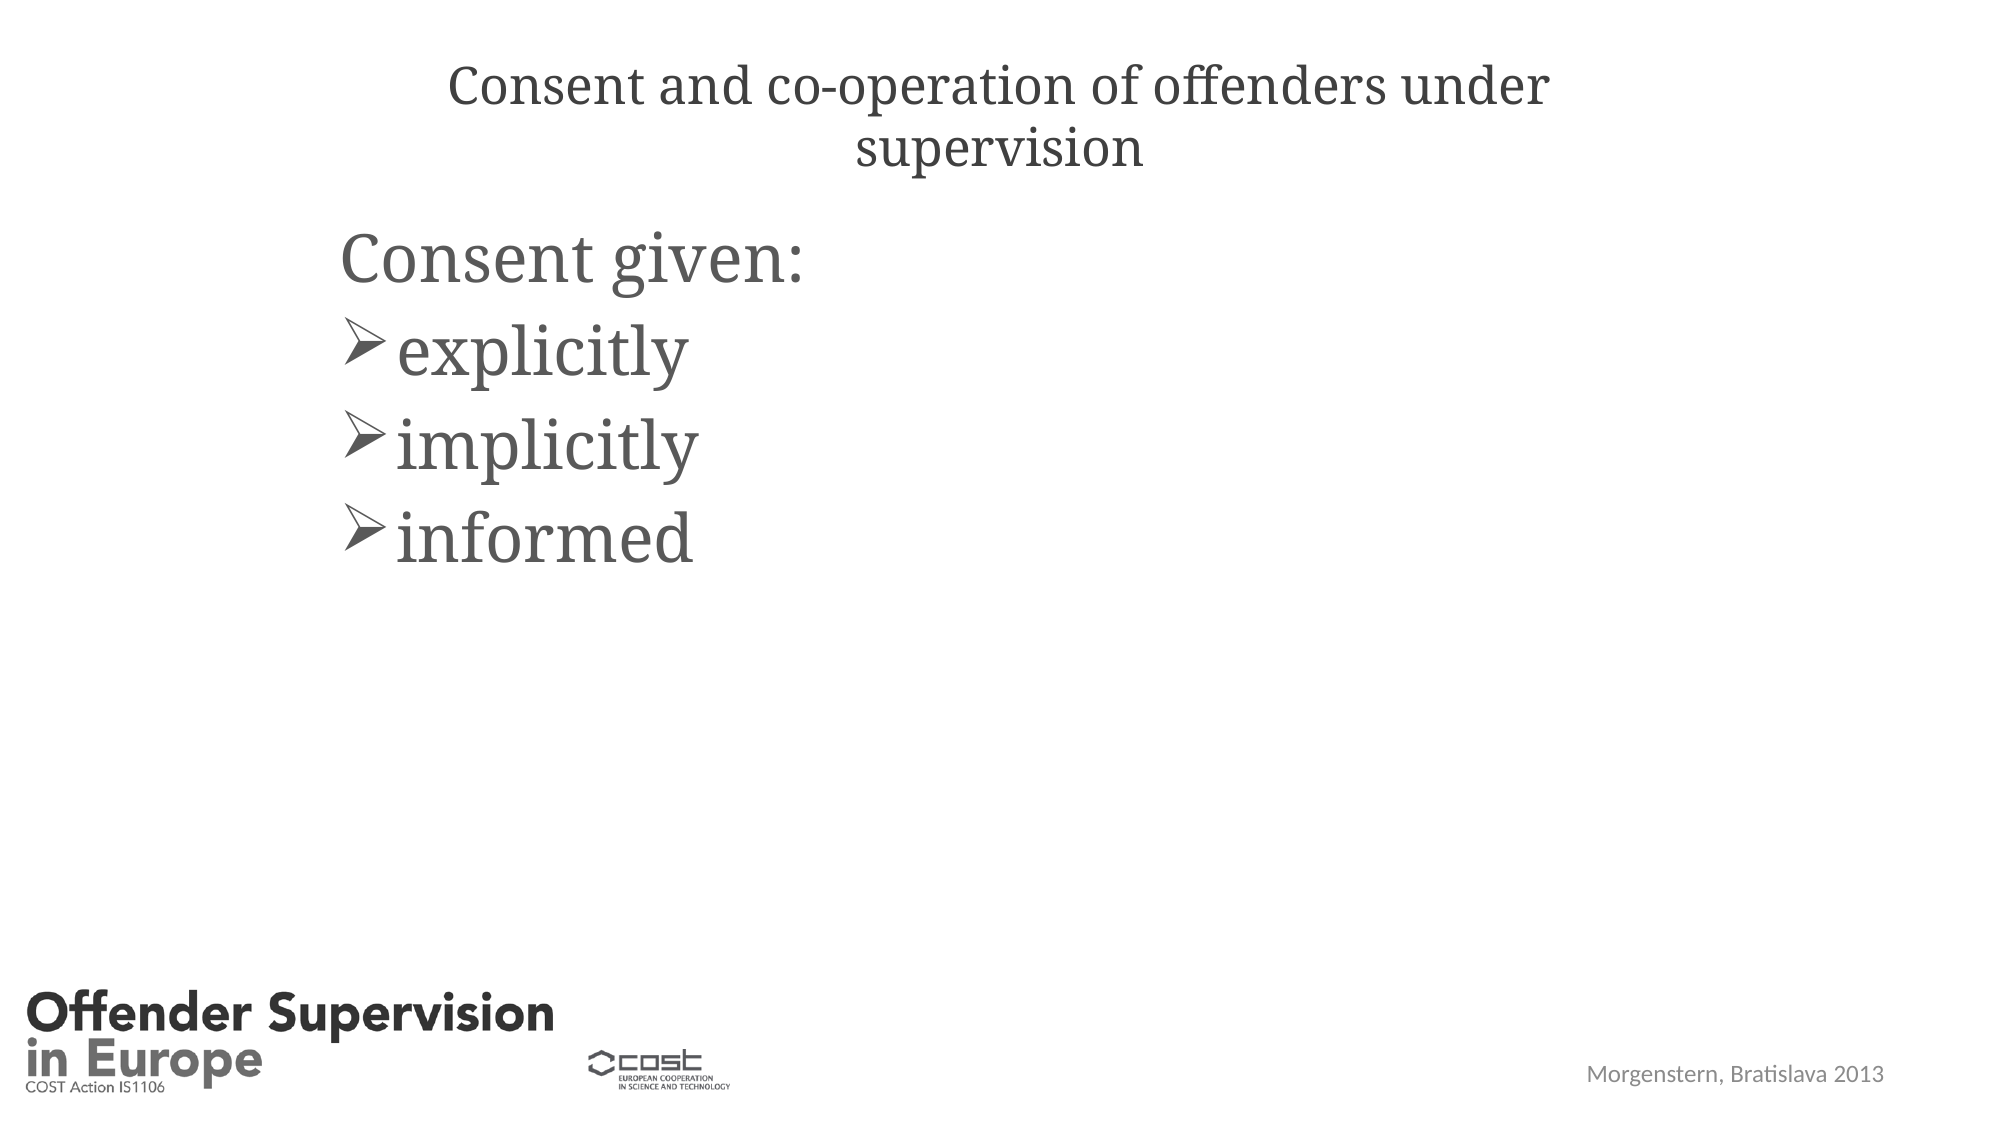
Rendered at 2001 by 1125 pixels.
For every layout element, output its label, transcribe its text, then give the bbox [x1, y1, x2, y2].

picture [23, 975, 735, 1104]
text_box [629, 546, 711, 607]
list Consent given: explicitly implicitly informed [324, 208, 1675, 965]
slide_number Morgenstern, Bratislava 2013 [1433, 1042, 1900, 1103]
title Consent and co-operation of offenders under supervision [324, 45, 1675, 185]
